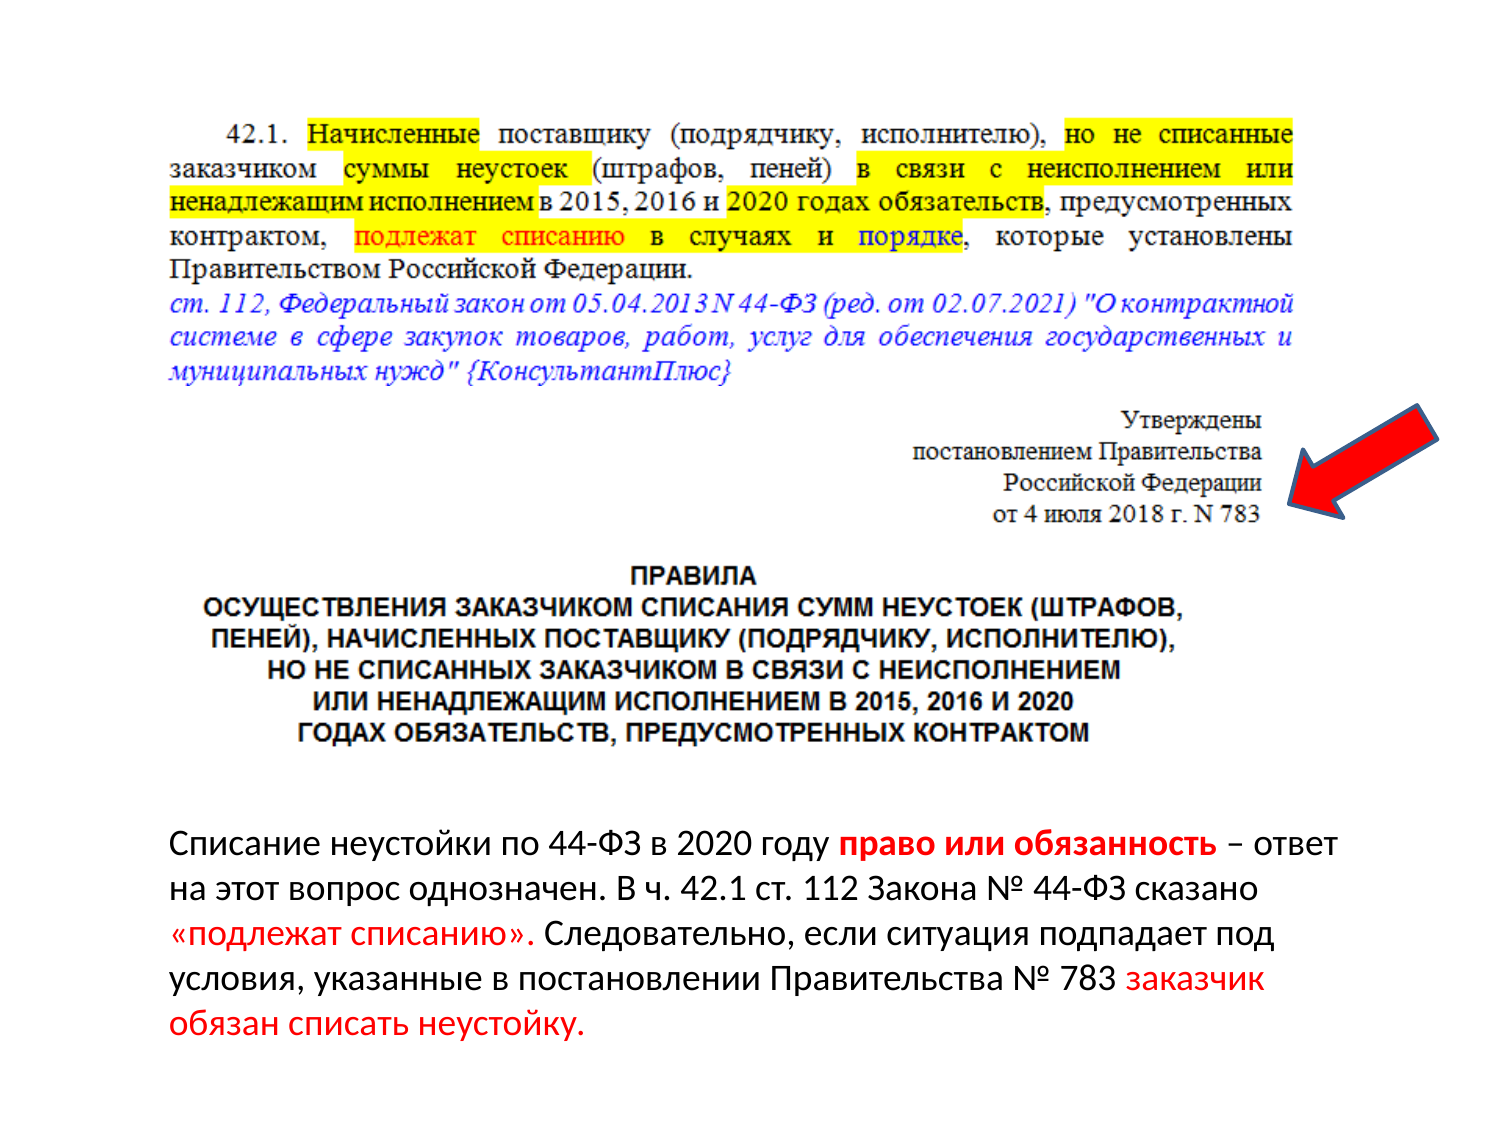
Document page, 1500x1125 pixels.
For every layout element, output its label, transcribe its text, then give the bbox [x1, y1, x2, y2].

picture [159, 93, 1304, 767]
text_box Списание неустойки по 44-ФЗ в 2020 году право или обязанность – ответ на этот вопрос однозначен. В ч. 42.1 ст. 112 Закона № 44-ФЗ сказано «подлежат списанию». Следовательно, если ситуация подпадает под условия, указанные в постановлении Правительства № 783 заказчик обязан списать неустойку. [153, 810, 1383, 1051]
text_box [1286, 403, 1440, 520]
